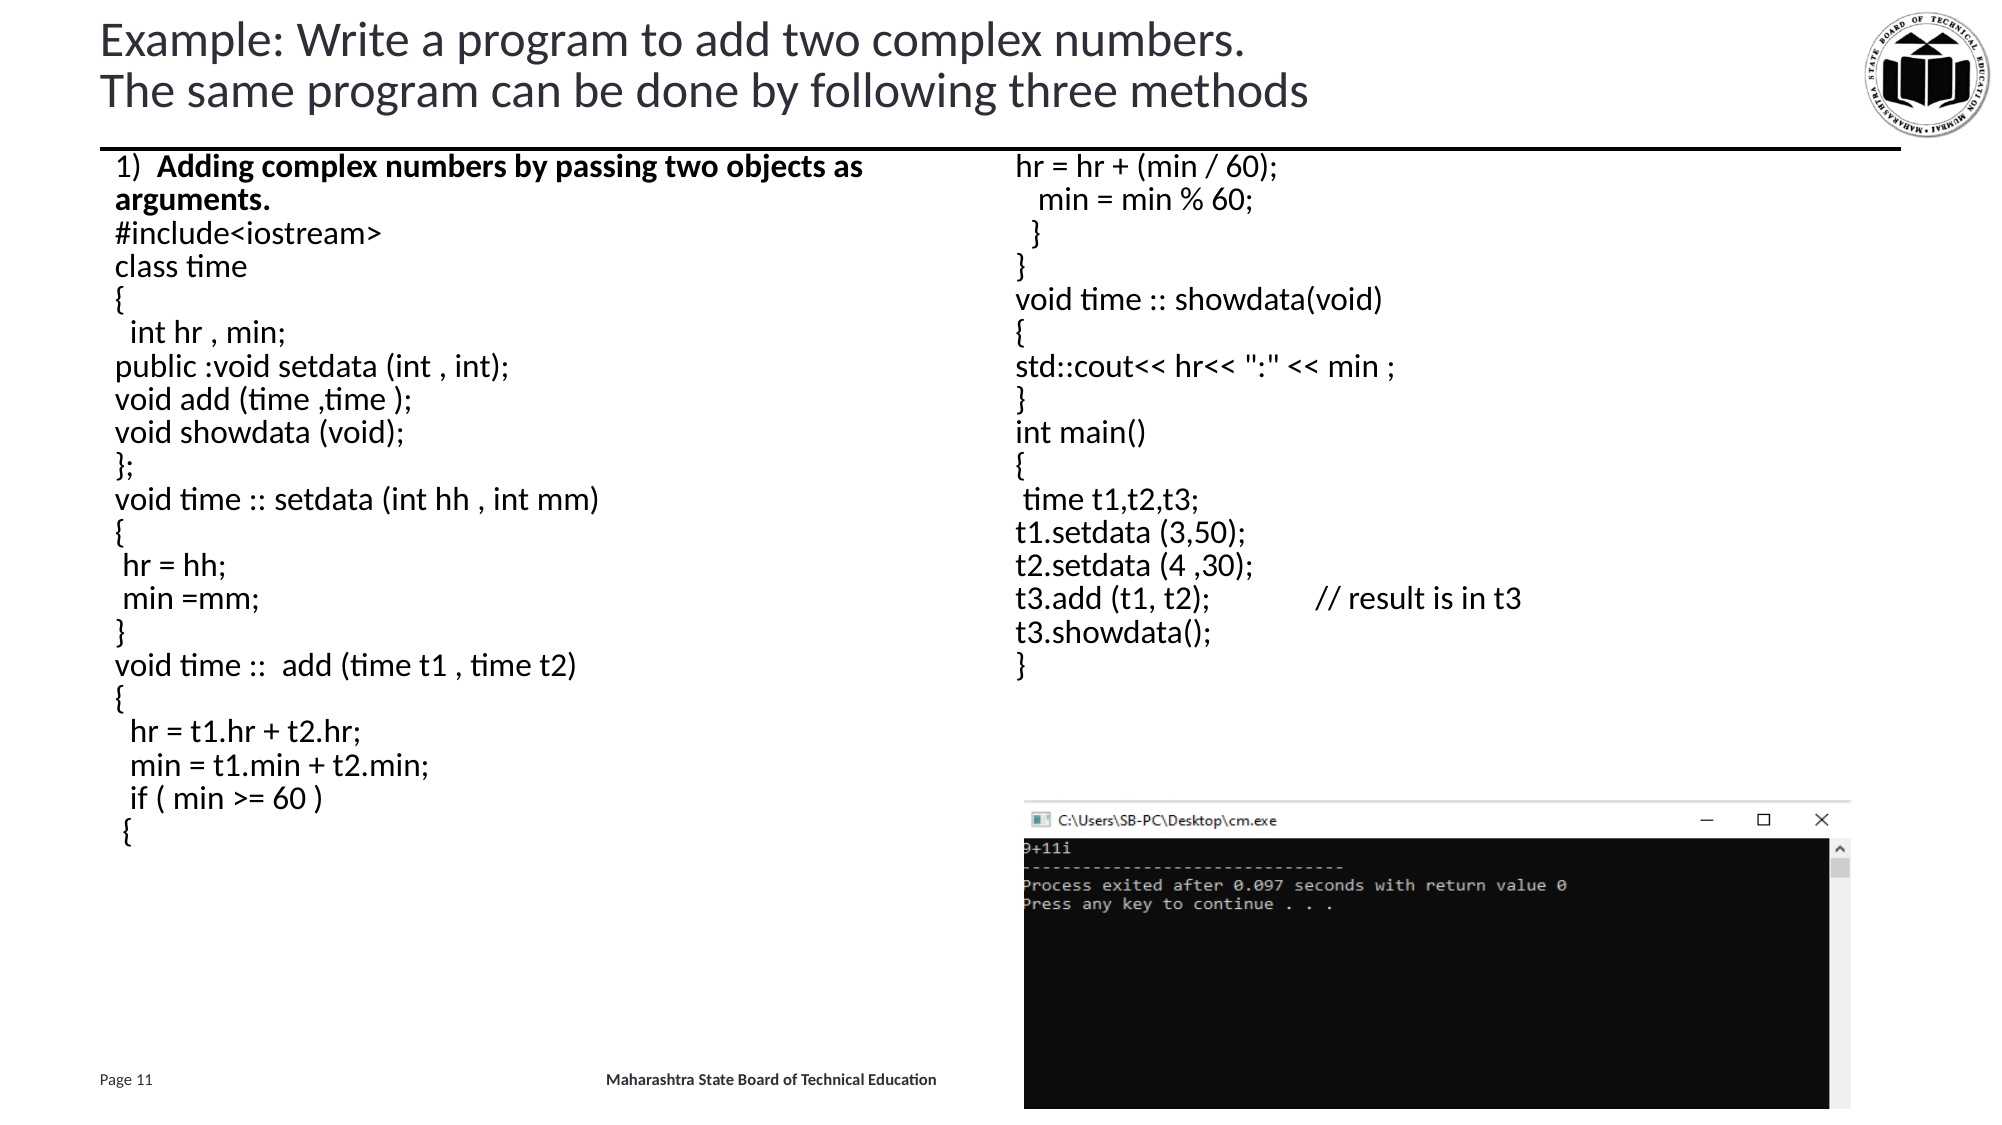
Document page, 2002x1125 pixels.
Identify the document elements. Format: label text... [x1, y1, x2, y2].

picture [1024, 799, 1851, 1109]
table_header hr = hr + (min / 60); min = min % 60; } } void time :: showdata(void) { std::cout<< hr<< ":" << min ; } int main() { time t1,t2,t3; t1.setdata (3,50); t2.setdata (4 ,30); t3.add (t1, t2); // result is in t3 t3.showdata(); } [1000, 145, 1901, 1125]
table_header 1) Adding complex numbers by passing two objects as arguments. #include<iostream> class time { int hr , min; public :void setdata (int , int); void add (time ,time ); void showdata (void); }; void time :: setdata (int hh , int mm) { hr = hh; min =mm; } void time :: add (time t1 , time t2) { hr = t1.hr + t2.hr; min = t1.min + t2.min; if ( min >= 60 ) { [100, 145, 1000, 1125]
picture [1852, 0, 2001, 149]
title Example: Write a program to add two complex numbers. The same program can be done by following three methods [100, 16, 1901, 145]
